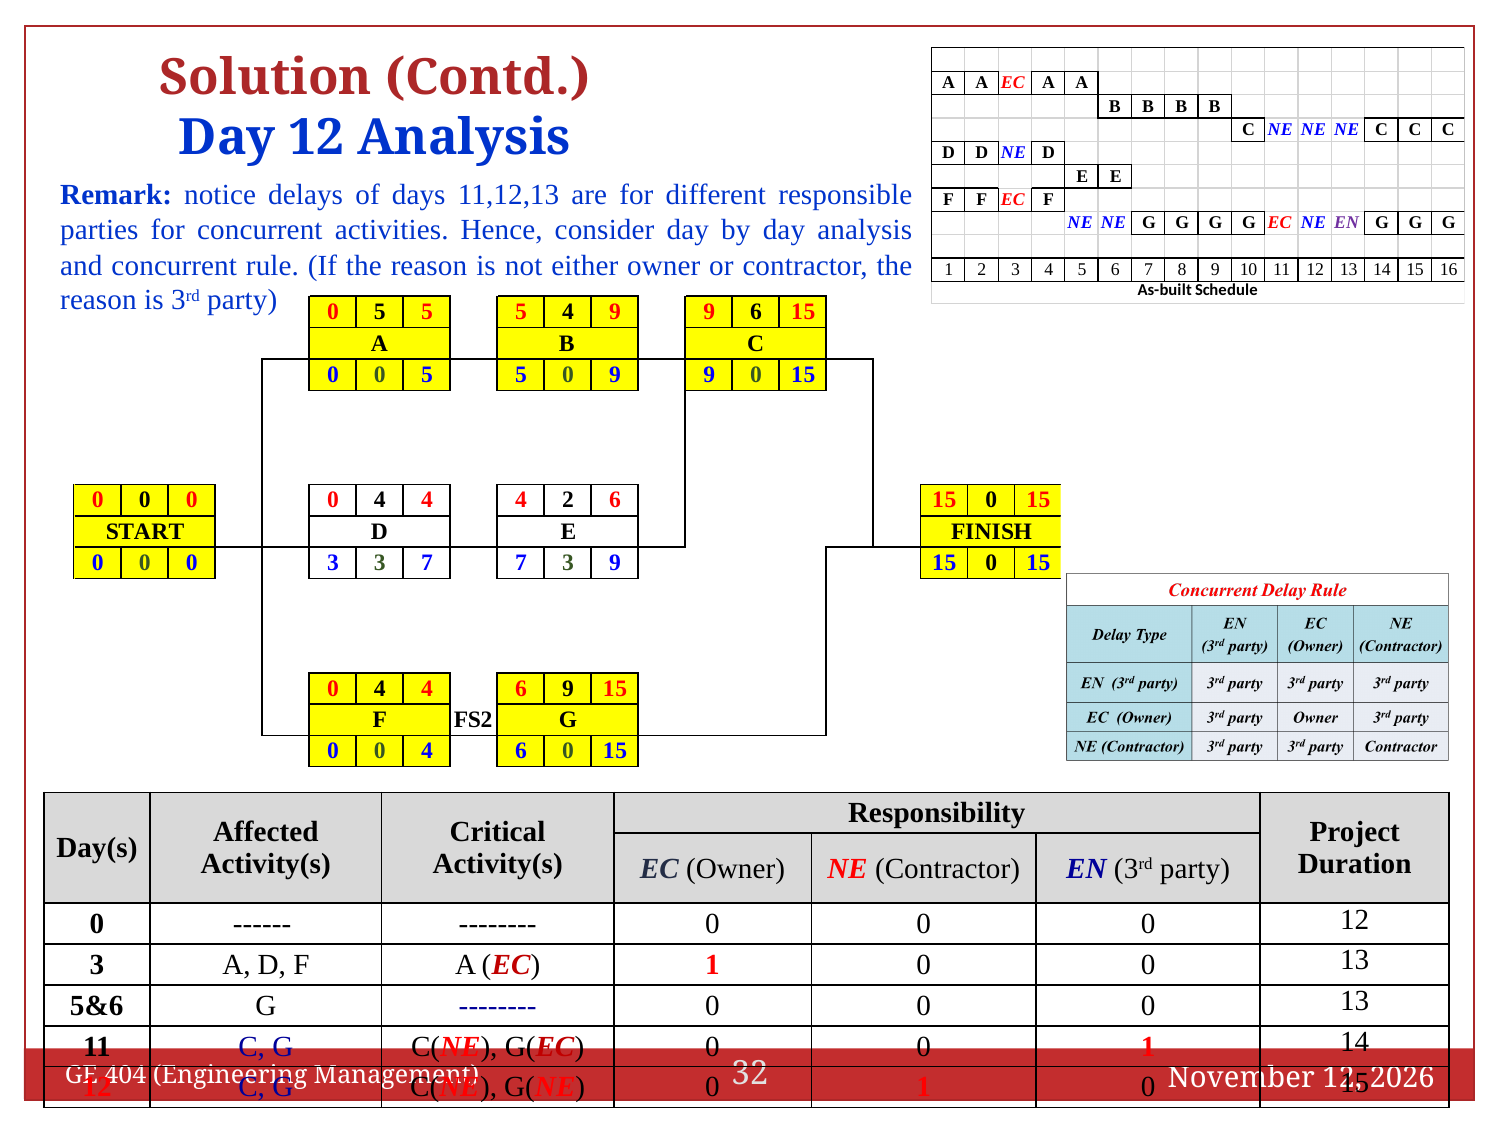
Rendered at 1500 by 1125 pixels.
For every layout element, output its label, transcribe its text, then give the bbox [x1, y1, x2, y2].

table_cell 1 [812, 1067, 1035, 1107]
title Solution (Contd.) Day 12 Analysis [50, 47, 700, 168]
table_cell G [151, 986, 381, 1025]
table_cell 0 [615, 986, 811, 1025]
table_cell 3 [45, 945, 149, 984]
table_cell 15 [1261, 1067, 1448, 1107]
table_cell ------ [151, 904, 381, 943]
footer GE 404 (Engineering Management) [50, 1108, 638, 1112]
table_cell 0 [812, 945, 1035, 984]
table_cell A, D, F [151, 945, 381, 984]
table_header Day(s) [45, 793, 149, 902]
table_header Affected Activity(s) [151, 793, 381, 902]
table_cell 12 [1261, 904, 1448, 943]
table_cell 0 [615, 1067, 811, 1107]
table_cell 14 [1261, 1027, 1448, 1066]
table_cell 1 [1037, 1027, 1259, 1066]
table_cell EN (3rd party) [1037, 834, 1259, 902]
table_cell 0 [1037, 1067, 1259, 1107]
table_cell C(NE), G(EC) [382, 1027, 613, 1066]
table_header Project Duration [1261, 793, 1448, 902]
table_cell 0 [812, 1027, 1035, 1066]
table_cell -------- [382, 986, 613, 1025]
table_cell A (EC) [382, 945, 613, 984]
table_cell 1 [615, 945, 811, 984]
table_cell 11 [45, 1027, 149, 1066]
table_cell -------- [382, 904, 613, 943]
table_cell 0 [812, 986, 1035, 1025]
table_cell 0 [1037, 904, 1259, 943]
table_cell 13 [1261, 945, 1448, 984]
table_cell C, G [151, 1067, 381, 1107]
table_cell 0 [615, 904, 811, 943]
table_cell 0 [45, 904, 149, 943]
table_cell 0 [615, 1027, 811, 1066]
table_header Responsibility [615, 793, 1259, 832]
text_box Remark: notice delays of days 11,12,13 are for different responsible parties for concurrent activities. Hence, consider day by day analysis and concurrent rule. (If the reason is not either owner or contractor, the reason is 3rd party) [45, 168, 923, 292]
table_cell 5&6 [45, 986, 149, 1025]
table_cell C, G [151, 1027, 381, 1066]
table_header Critical Activity(s) [382, 793, 613, 902]
table_cell NE (Contractor) [812, 834, 1035, 902]
table_cell 13 [1261, 986, 1448, 1025]
table_cell EC (Owner) [615, 834, 811, 902]
table_cell 0 [812, 904, 1035, 943]
table_cell 0 [1037, 986, 1259, 1025]
table_cell C(NE), G(NE) [382, 1067, 613, 1107]
picture [25, 47, 1466, 768]
picture [1066, 571, 1449, 765]
table_cell 0 [1037, 945, 1259, 984]
table_cell 12 [45, 1067, 149, 1107]
